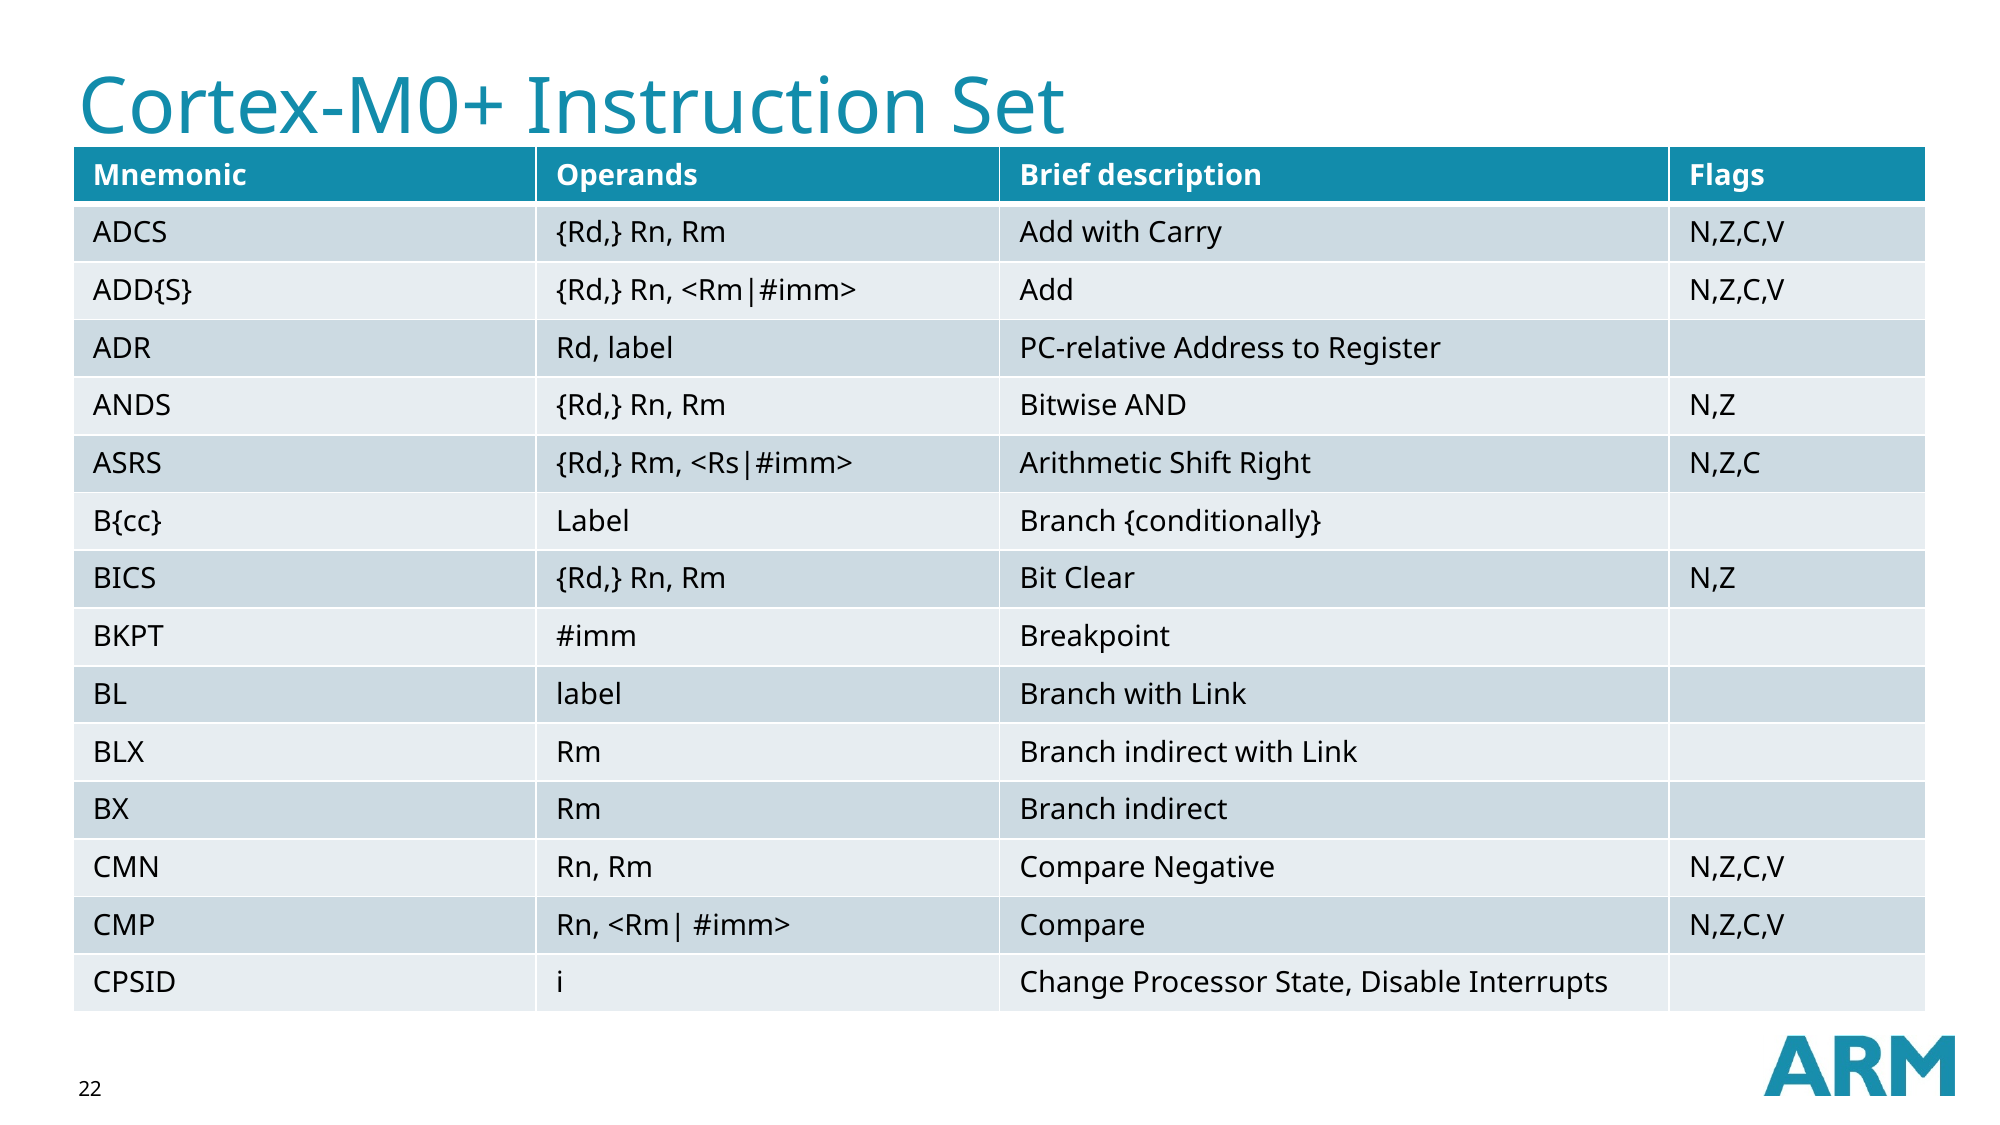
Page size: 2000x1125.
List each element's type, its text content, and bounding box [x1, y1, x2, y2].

table_cell [1670, 782, 1925, 838]
table_cell ADD{S} [74, 263, 535, 319]
table_cell ASRS [74, 436, 535, 492]
table_cell Arithmetic Shift Right [1000, 436, 1668, 492]
table_cell N,Z,C [1670, 436, 1925, 492]
table_cell [1670, 955, 1925, 1011]
table_cell Label [537, 493, 999, 549]
table_cell BL [74, 667, 535, 722]
table_cell PC-relative Address to Register [1000, 320, 1668, 376]
table_cell Rm [537, 782, 999, 838]
title Cortex-M0+ Instruction Set [78, 55, 1910, 146]
picture [1763, 1035, 1955, 1096]
table_cell BICS [74, 551, 535, 607]
table_cell ADR [74, 320, 535, 376]
table_cell N,Z,C,V [1670, 207, 1925, 261]
table_header Flags [1670, 147, 1925, 201]
table_cell {Rd,} Rn, Rm [537, 378, 999, 434]
table_cell Rn, Rm [537, 840, 999, 896]
table_cell [1670, 667, 1925, 722]
table_header Mnemonic [74, 147, 535, 201]
table_cell Add with Carry [1000, 207, 1668, 261]
table_cell B{cc} [74, 493, 535, 549]
table_cell [1670, 609, 1925, 665]
table_cell [1670, 320, 1925, 376]
table_cell N,Z [1670, 551, 1925, 607]
table_cell Branch indirect with Link [1000, 724, 1668, 780]
table_cell Rn, <Rm| #imm> [537, 897, 999, 953]
table_cell {Rd,} Rn, Rm [537, 551, 999, 607]
table_cell [1670, 493, 1925, 549]
table_cell CMP [74, 897, 535, 953]
table_cell Bit Clear [1000, 551, 1668, 607]
table_cell N,Z [1670, 378, 1925, 434]
table_header Brief description [1000, 147, 1668, 201]
table_cell ADCS [74, 207, 535, 261]
table_cell Rd, label [537, 320, 999, 376]
table_cell {Rd,} Rn, <Rm|#imm> [537, 263, 999, 319]
table_cell #imm [537, 609, 999, 665]
table_cell N,Z,C,V [1670, 840, 1925, 896]
table_cell ANDS [74, 378, 535, 434]
table_cell Bitwise AND [1000, 378, 1668, 434]
table_cell label [537, 667, 999, 722]
table_cell Branch with Link [1000, 667, 1668, 722]
table_cell CMN [74, 840, 535, 896]
table_cell Rm [537, 724, 999, 780]
table_cell N,Z,C,V [1670, 897, 1925, 953]
table_cell Compare Negative [1000, 840, 1668, 896]
table_cell BKPT [74, 609, 535, 665]
table_cell CPSID [74, 955, 535, 1011]
table_cell BLX [74, 724, 535, 780]
table_cell Branch {conditionally} [1000, 493, 1668, 549]
table_cell Add [1000, 263, 1668, 319]
table_cell Breakpoint [1000, 609, 1668, 665]
table_cell {Rd,} Rm, <Rs|#imm> [537, 436, 999, 492]
table_cell i [537, 955, 999, 1011]
table_cell Change Processor State, Disable Interrupts [1000, 955, 1668, 1011]
table_cell N,Z,C,V [1670, 263, 1925, 319]
table_cell {Rd,} Rn, Rm [537, 207, 999, 261]
table_cell [1670, 724, 1925, 780]
table_cell BX [74, 782, 535, 838]
table_cell Compare [1000, 897, 1668, 953]
table_header Operands [537, 147, 999, 201]
table_cell Branch indirect [1000, 782, 1668, 838]
